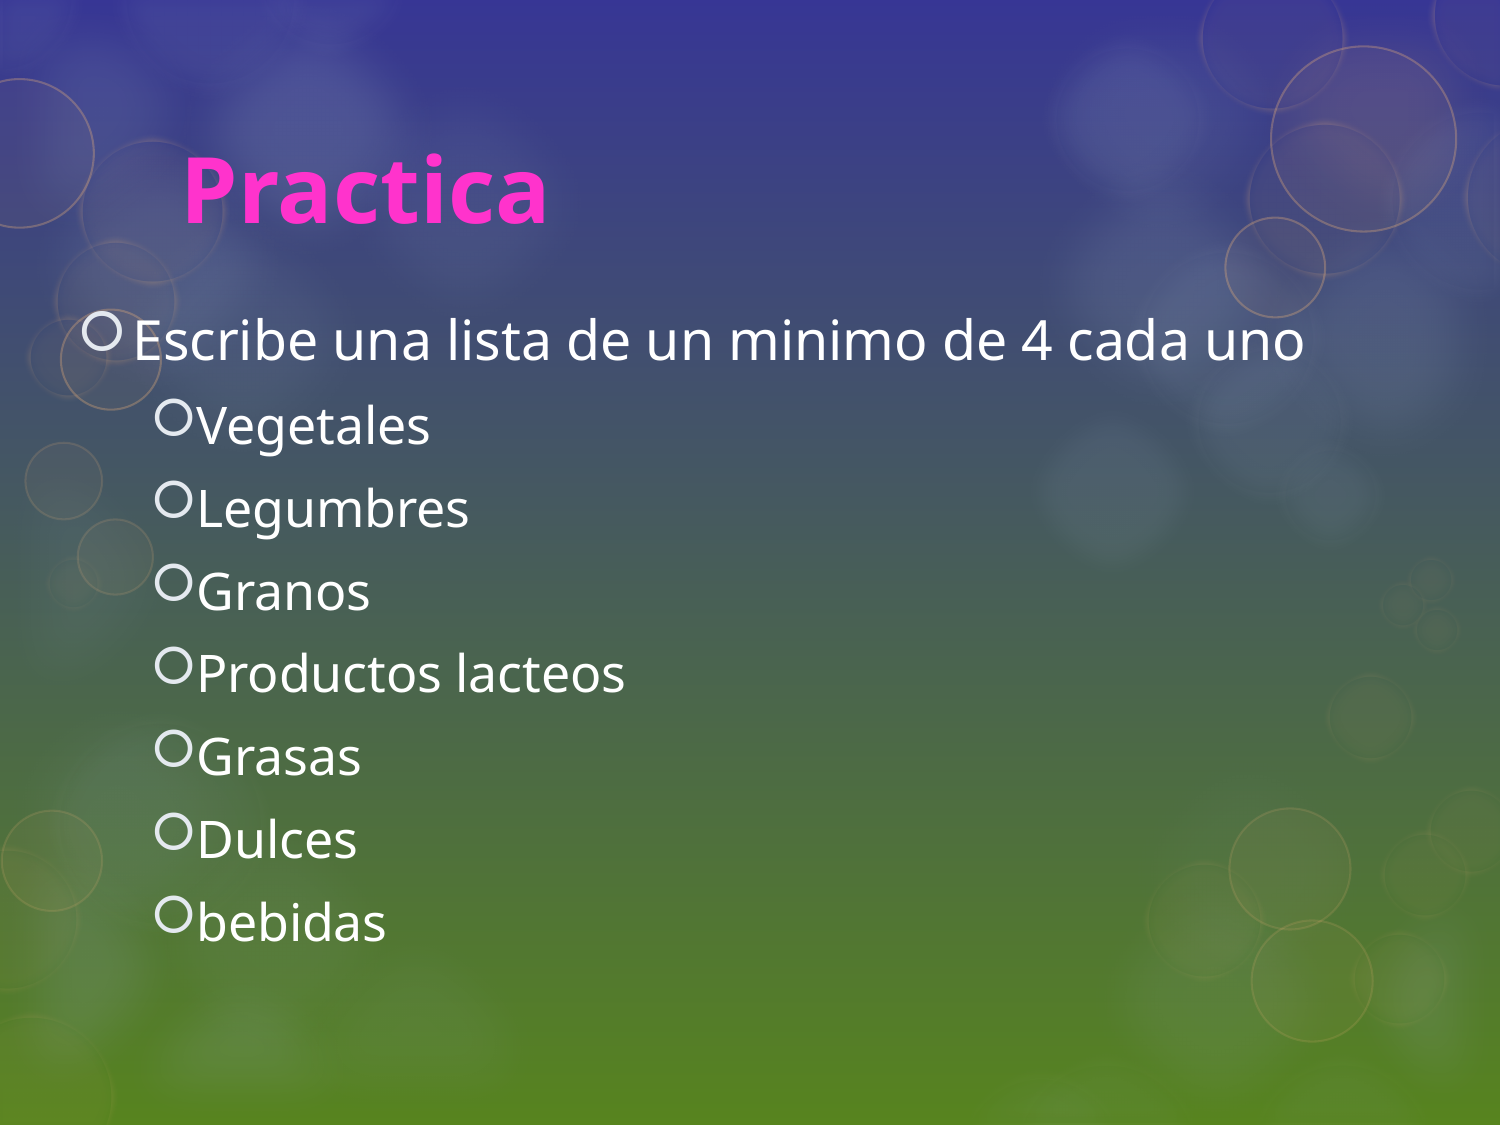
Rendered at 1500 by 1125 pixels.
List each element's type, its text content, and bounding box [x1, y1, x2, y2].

title Practica [165, 110, 1335, 263]
list Escribe una lista de un minimo de 4 cada uno Vegetales Legumbres Granos Productos lacteos Grasas Dulces bebidas [62, 296, 1475, 962]
